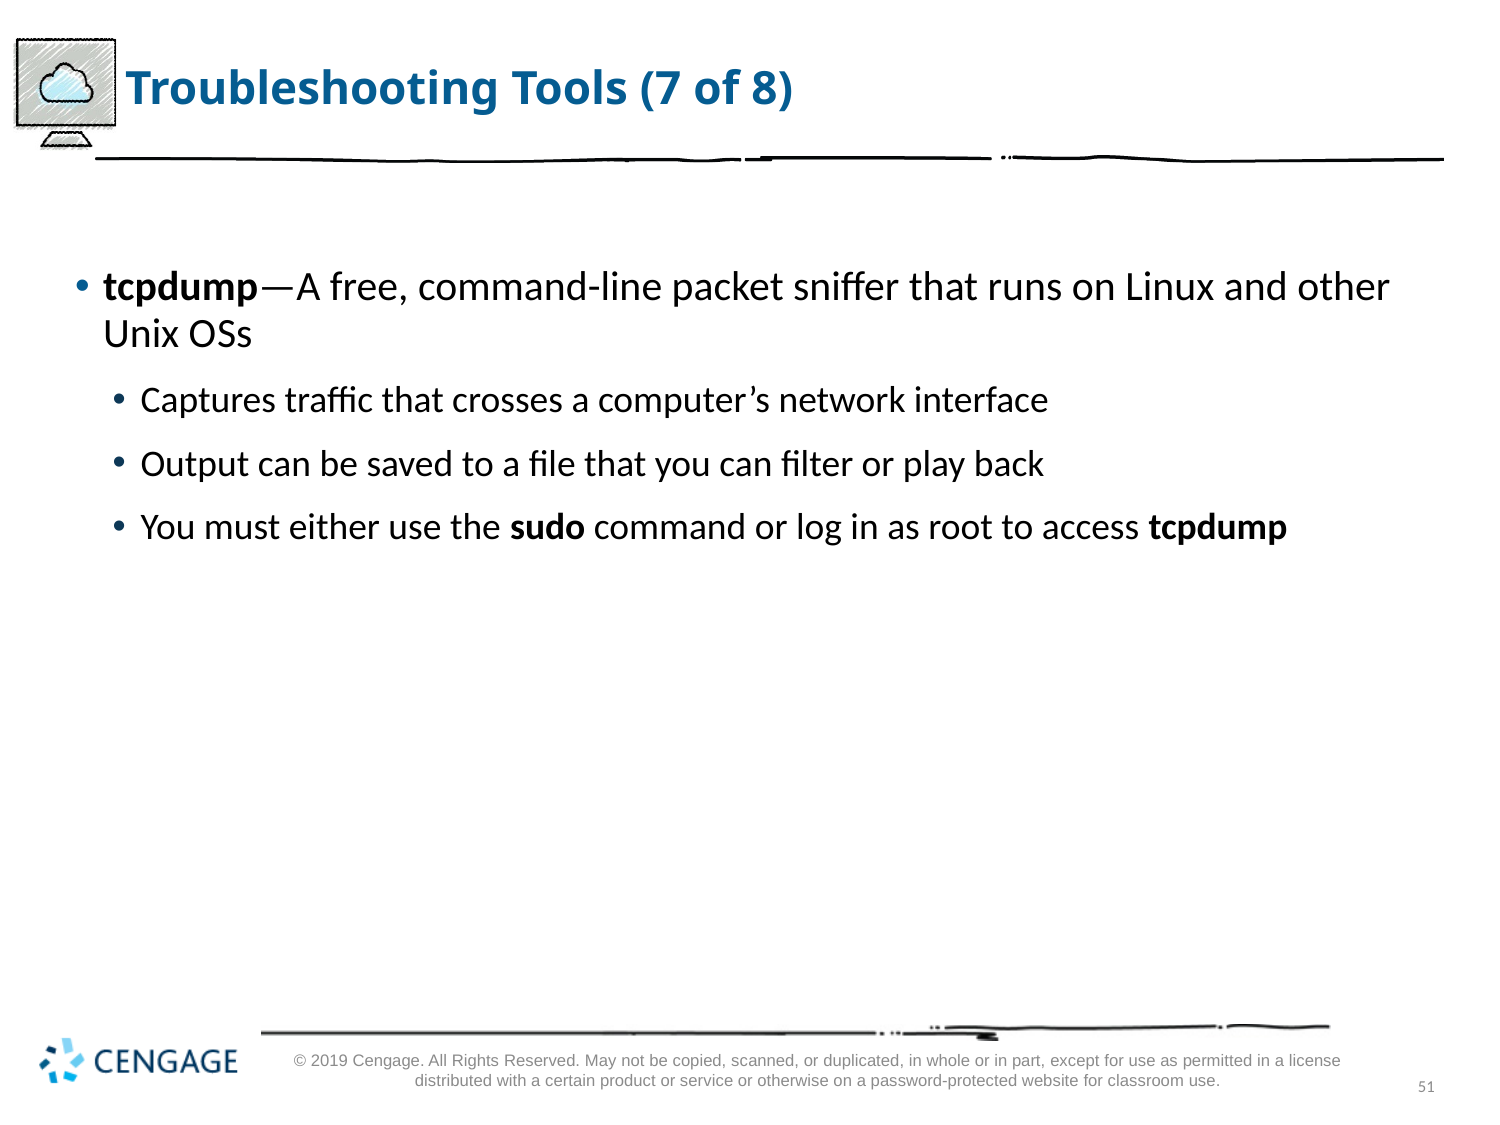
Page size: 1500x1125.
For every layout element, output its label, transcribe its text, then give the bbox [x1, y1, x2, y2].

picture [19, 1024, 250, 1096]
picture [95, 155, 1444, 163]
footer © 2019 Cengage. All Rights Reserved. May not be copied, scanned, or duplicated, in whole or in part, except for use as permitted in a license distributed with a certain product or service or otherwise on a password-protected website for classroom use. [262, 1050, 1375, 1091]
picture [13, 36, 117, 151]
picture [261, 1024, 1331, 1041]
list tcpdump—A free, command-line packet sniffer that runs on Linux and other Unix O Ss Captures traffic that crosses a computer’s network interface Output can be saved to a file that you can filter or play back You must either use the sudo command or log in as root to access tcpdump [75, 262, 1456, 551]
title Troubleshooting Tools (7 of 8) [125, 66, 1442, 116]
